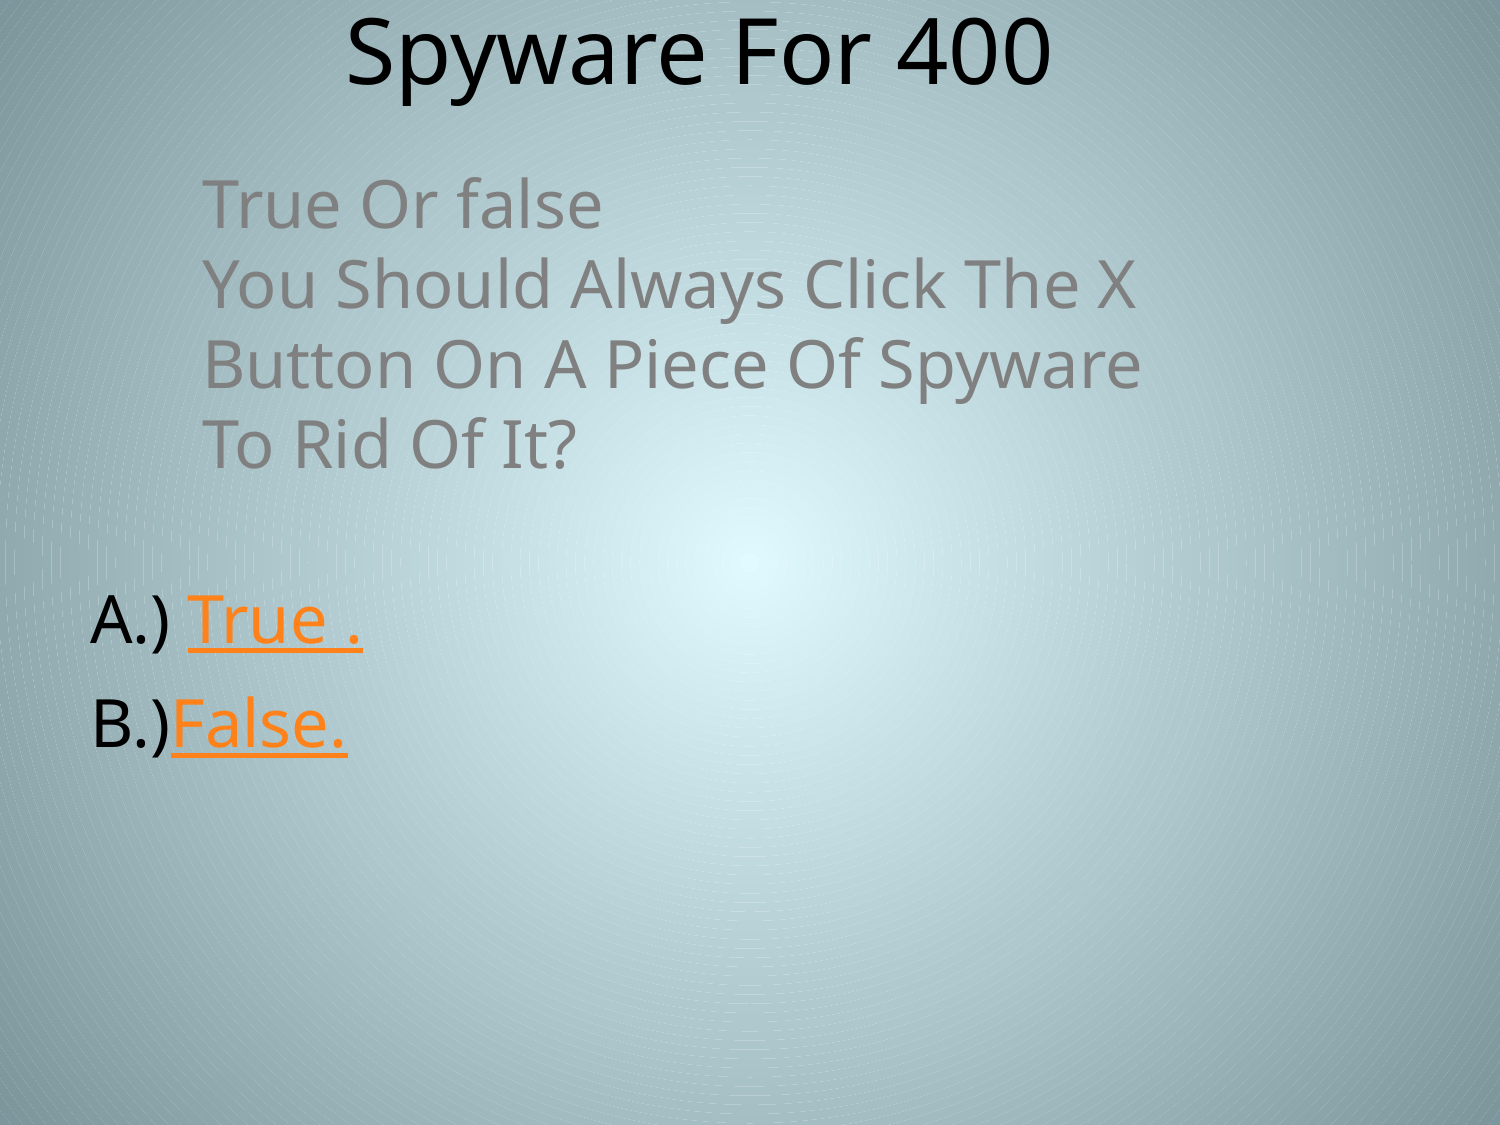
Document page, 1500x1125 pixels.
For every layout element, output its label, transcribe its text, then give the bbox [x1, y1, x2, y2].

text_box True Or false You Should Always Click The X Button On A Piece Of Spyware To Rid Of It? [187, 74, 1213, 490]
list A.) True . B.)False. [75, 382, 1425, 1125]
title Spyware For 400 [50, 0, 1350, 133]
